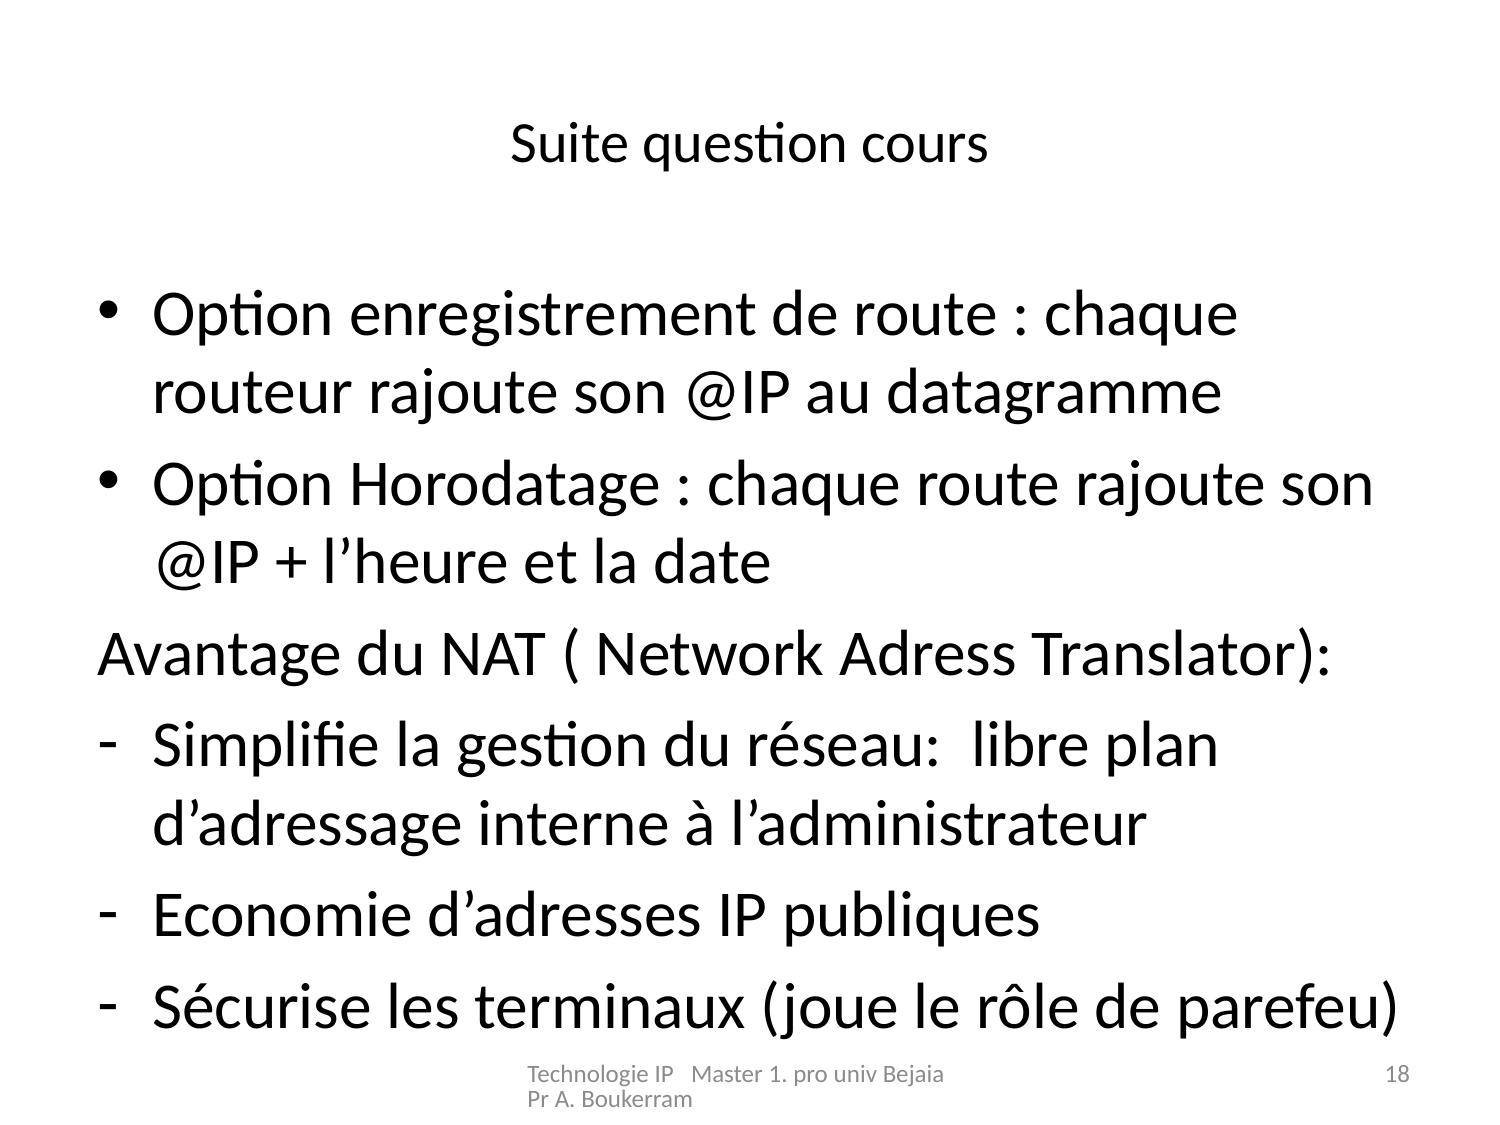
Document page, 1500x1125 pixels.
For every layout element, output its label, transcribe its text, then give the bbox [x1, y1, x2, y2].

slide_number 18 [1074, 1042, 1425, 1103]
footer Technologie IP Master 1. pro univ Bejaia Pr A. Boukerram [512, 1042, 988, 1103]
title Suite question cours [75, 45, 1425, 233]
list Option enregistrement de route : chaque routeur rajoute son @IP au datagramme Option Horodatage : chaque route rajoute son @IP + l’heure et la date Avantage du NAT ( Network Adress Translator): Simplifie la gestion du réseau: libre plan d’adressage interne à l’administrateur Economie d’adresses IP publiques Sécurise les terminaux (joue le rôle de parefeu) [82, 262, 1425, 1125]
